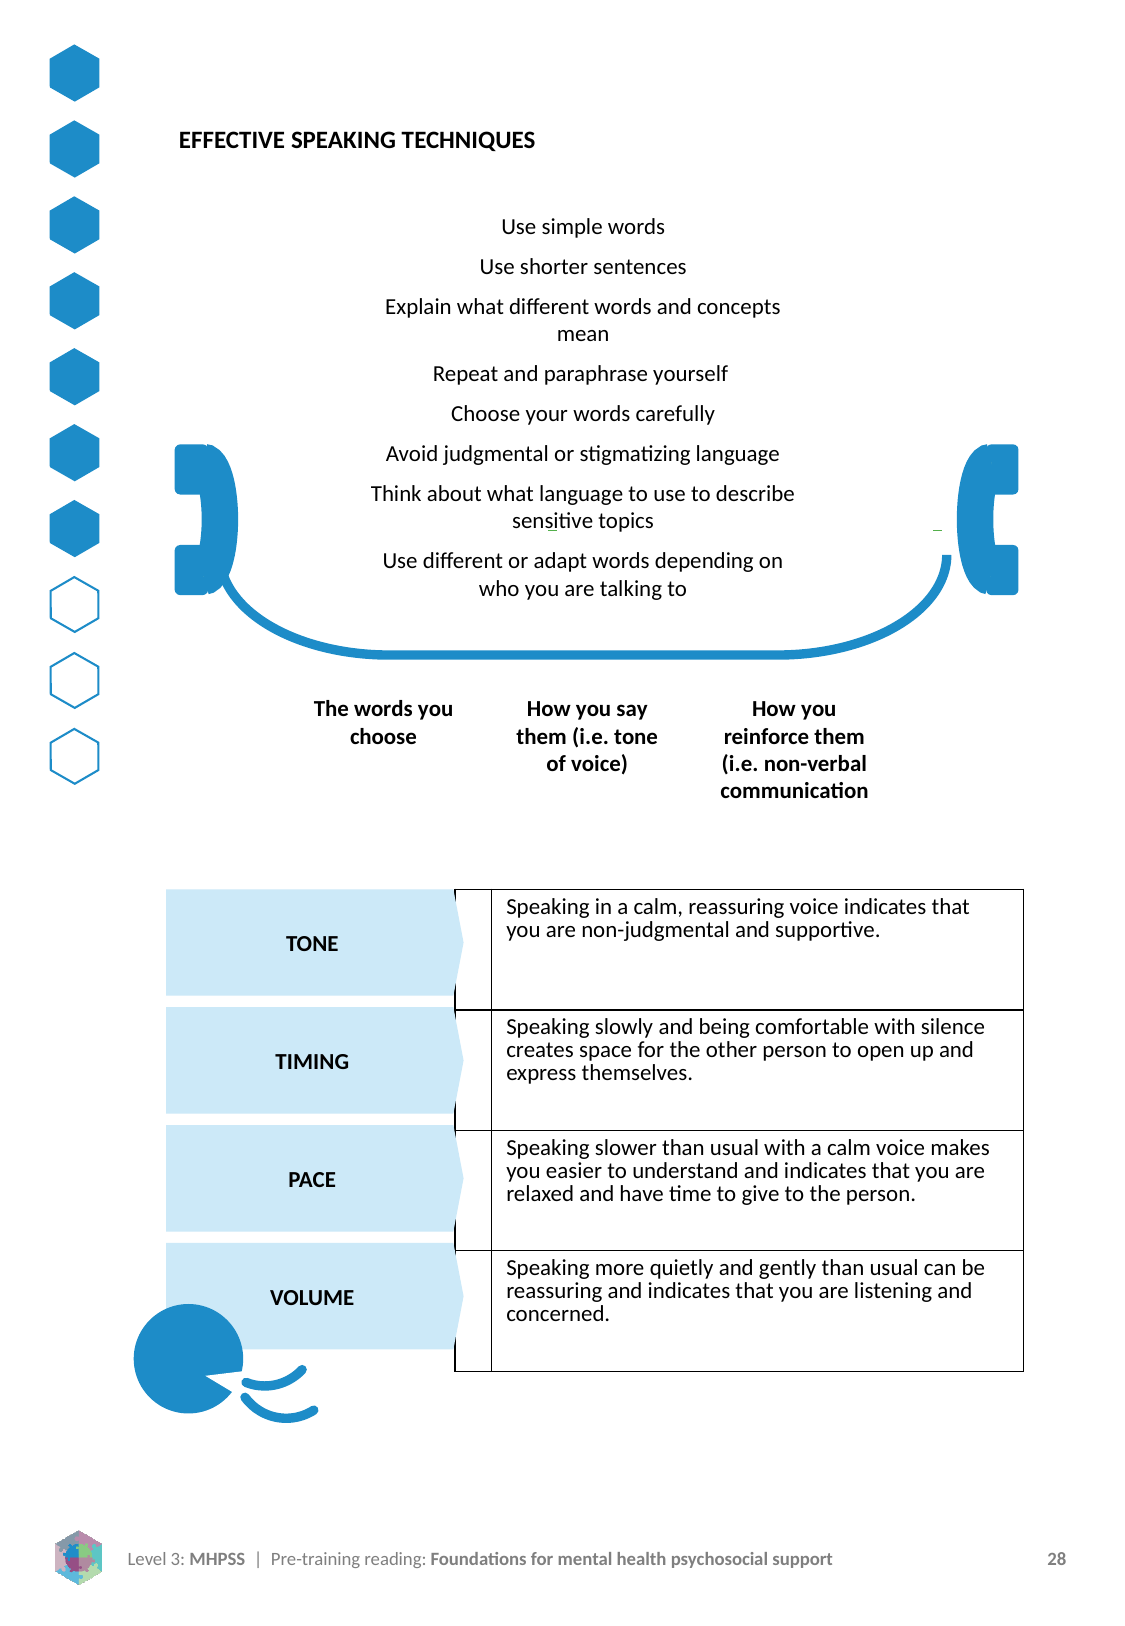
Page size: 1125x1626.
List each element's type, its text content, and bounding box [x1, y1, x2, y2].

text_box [133, 1283, 338, 1419]
text_box [50, 45, 99, 101]
table_cell Speaking slowly and being comfortable with silence creates space for the other person to open up and express themselves. [492, 1011, 1023, 1130]
table_cell [469, 1131, 491, 1250]
table_cell [456, 1251, 491, 1371]
text_box [50, 273, 99, 329]
table_header Speaking in a calm, reassuring voice indicates that you are non-judgmental and supportive. [492, 890, 1023, 1009]
text_box How you say them (i.e. tone of voice) [494, 686, 680, 784]
text_box [50, 425, 99, 481]
text_box [50, 121, 99, 177]
table_cell Speaking slower than usual with a calm voice makes you easier to understand and indicates that you are relaxed and have time to give to the person. [492, 1131, 1023, 1250]
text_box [165, 889, 464, 1350]
picture [55, 1530, 102, 1585]
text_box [974, 444, 1019, 596]
text_box [225, 554, 947, 656]
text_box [174, 444, 221, 596]
text_box [50, 349, 99, 405]
text_box [50, 501, 99, 557]
text_box [50, 653, 99, 708]
text_box [50, 577, 99, 632]
text_box [50, 728, 99, 784]
table_cell Speaking more quietly and gently than usual can be reassuring and indicates that you are listening and concerned. [492, 1251, 1023, 1371]
text_box [50, 197, 99, 253]
text_box EFFECTIVE SPEAKING TECHNIQUES [163, 115, 1026, 161]
text_box The words you choose [294, 686, 473, 757]
table_cell [469, 1011, 491, 1130]
table_header [467, 890, 491, 1009]
text_box Use simple words Use shorter sentences Explain what different words and concepts mean Repeat and paraphrase yourself Choose your words carefully Avoid judgmental or stigmatizing language Think about what language to use to describe sensitive topics Use different or adapt words depending on who you are talking to [355, 203, 812, 609]
text_box How you reinforce them (i.e. non-verbal communication [701, 686, 887, 812]
